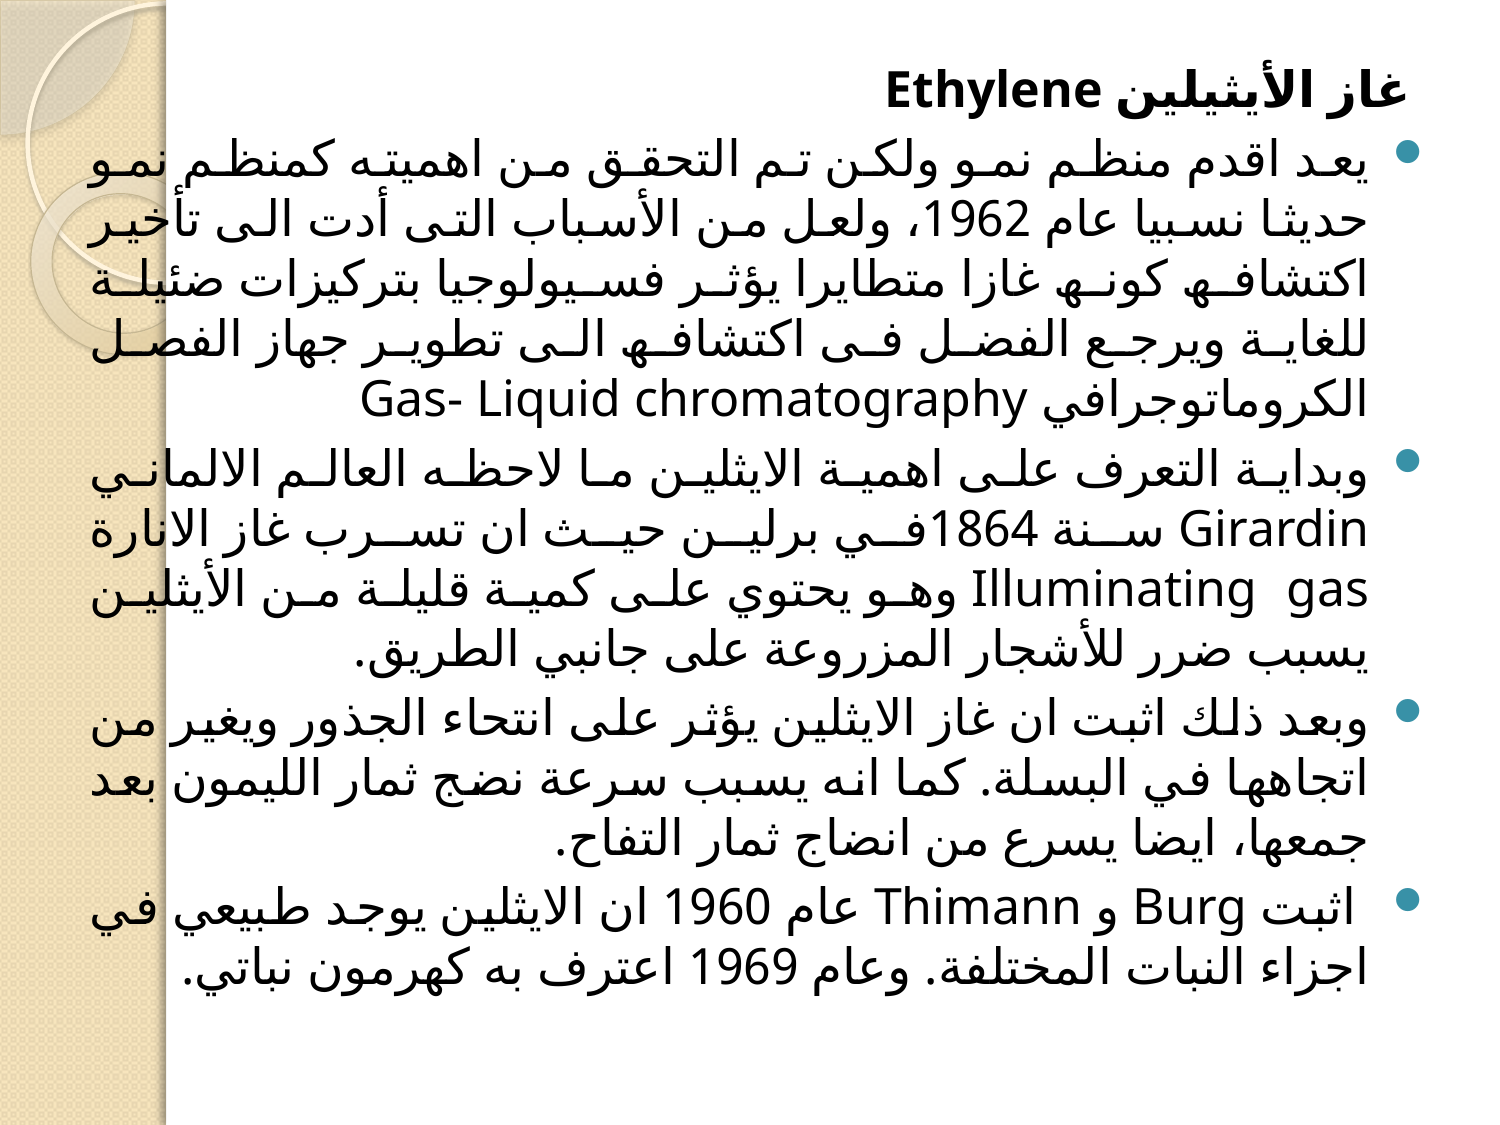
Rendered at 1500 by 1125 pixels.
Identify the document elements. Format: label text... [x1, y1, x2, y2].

list غاز الأيثيلين Ethylene يعد اقدم منظم نمو ولكن تم التحقق من اهميته كمنظم نمو حديثا نسبيا عام 1962، ولعل من الأسباب التى أدت الى تأخیر اكتشافھ كونھ غازا متطایرا یؤثر فسیولوجیا بتركیزات ضئیلة للغایة ویرجع الفضل فى اكتشافھ الى تطویر جھاز الفصل الكروماتوجرافي Gas- Liquid chromatography وبداية التعرف على اهمية الايثلين ما لاحظه العالم الالماني Girardin سنة 1864في برلين حيث ان تسرب غاز الانارة Illuminating gas وهو يحتوي على كمية قليلة من الأيثلين يسبب ضرر للأشجار المزروعة على جانبي الطريق. وبعد ذلك اثبت ان غاز الايثلين يؤثر على انتحاء الجذور ويغير من اتجاهها في البسلة. كما انه یسبب سرعة نضج ثمار الليمون بعد جمعها، ايضا یسرع من انضاج ثمار التفاح. اثبت Burg و Thimann عام 1960 ان الايثلين يوجد طبيعي في اجزاء النبات المختلفة. وعام 1969 اعترف به كهرمون نباتي. [75, 50, 1438, 1005]
